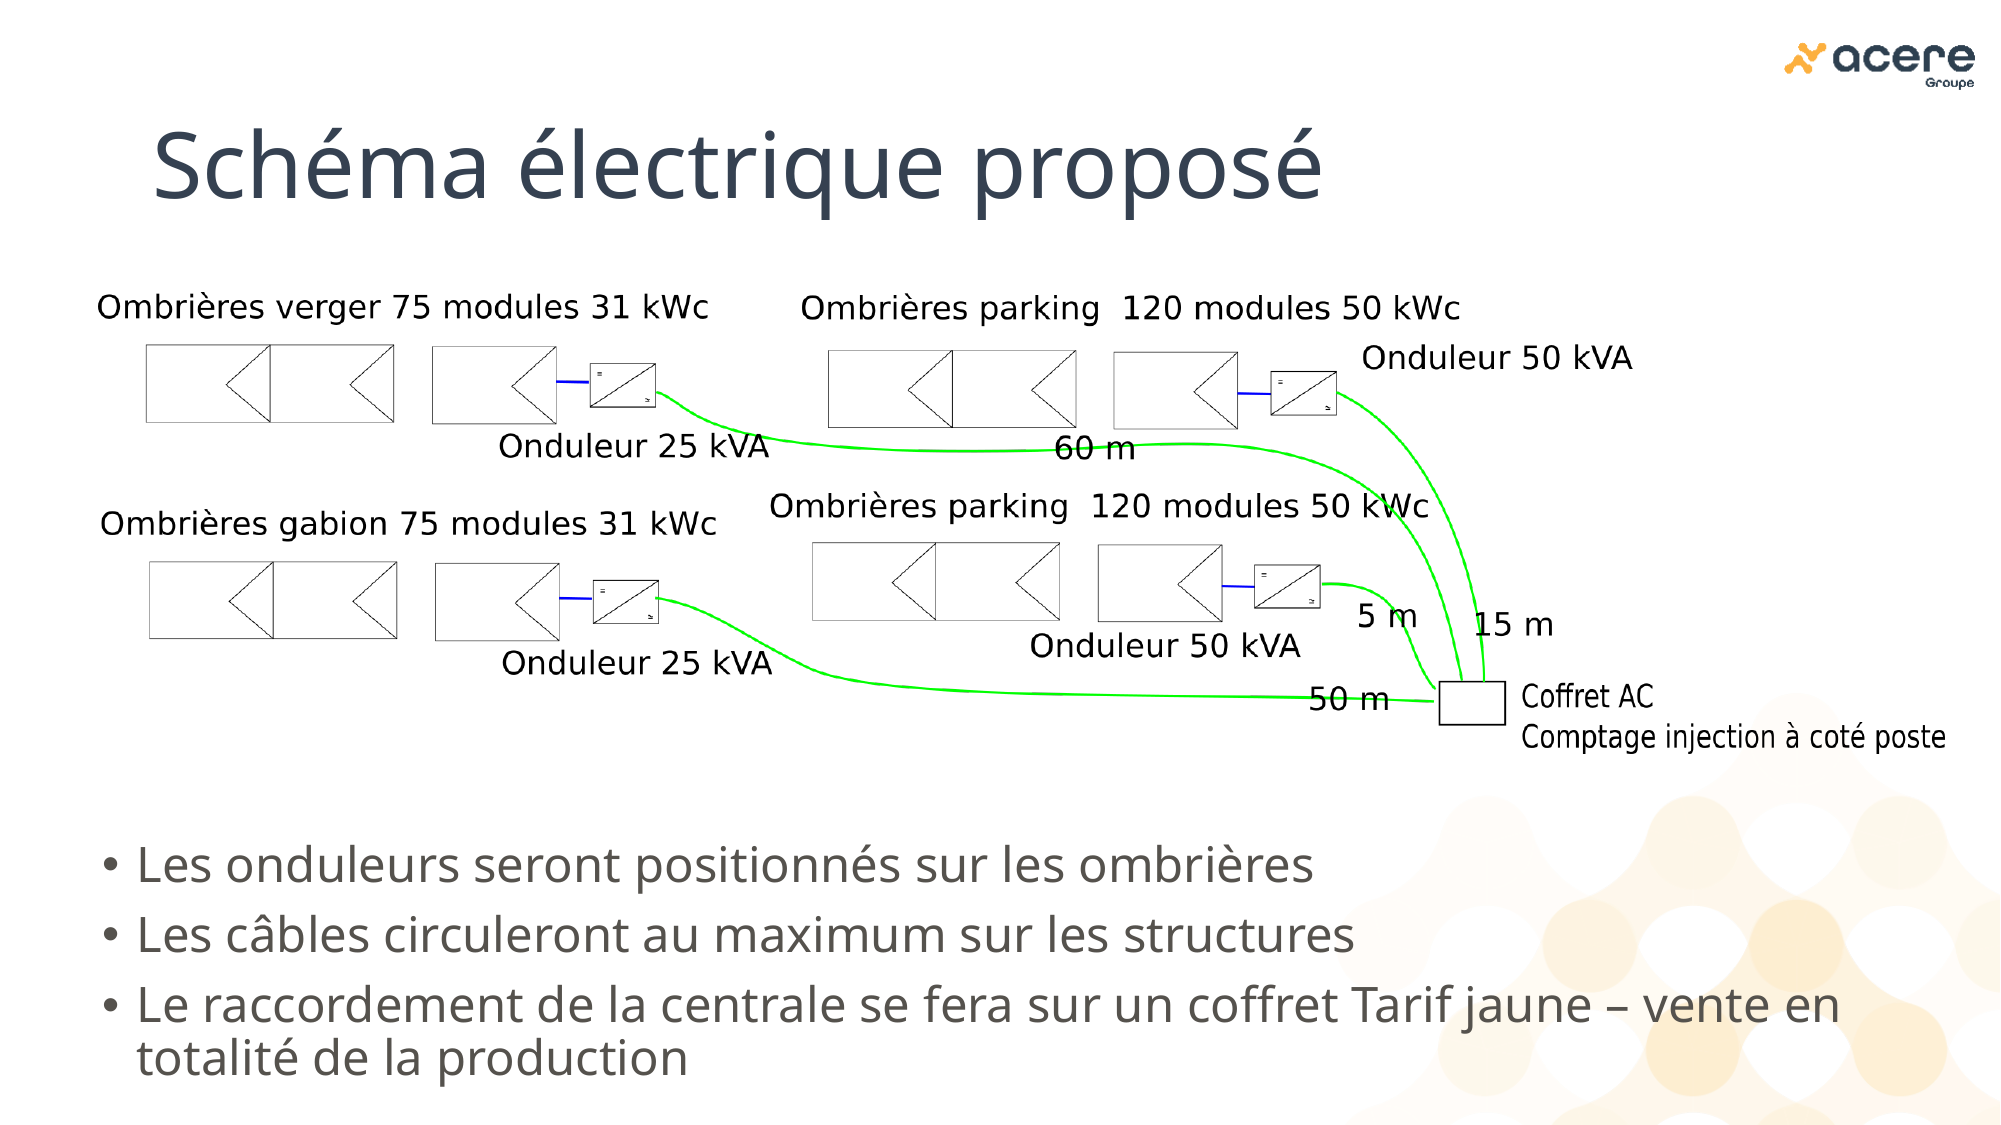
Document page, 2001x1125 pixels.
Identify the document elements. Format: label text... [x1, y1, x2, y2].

title Schéma électrique proposé [137, 59, 1863, 278]
list Les onduleurs seront positionnés sur les ombrières Les câbles circuleront au maximum sur les structures Le raccordement de la centrale se fera sur un coffret Tarif jaune – vente en totalité de la production [87, 832, 1887, 1097]
picture [1782, 38, 1980, 94]
picture [98, 291, 2000, 1125]
